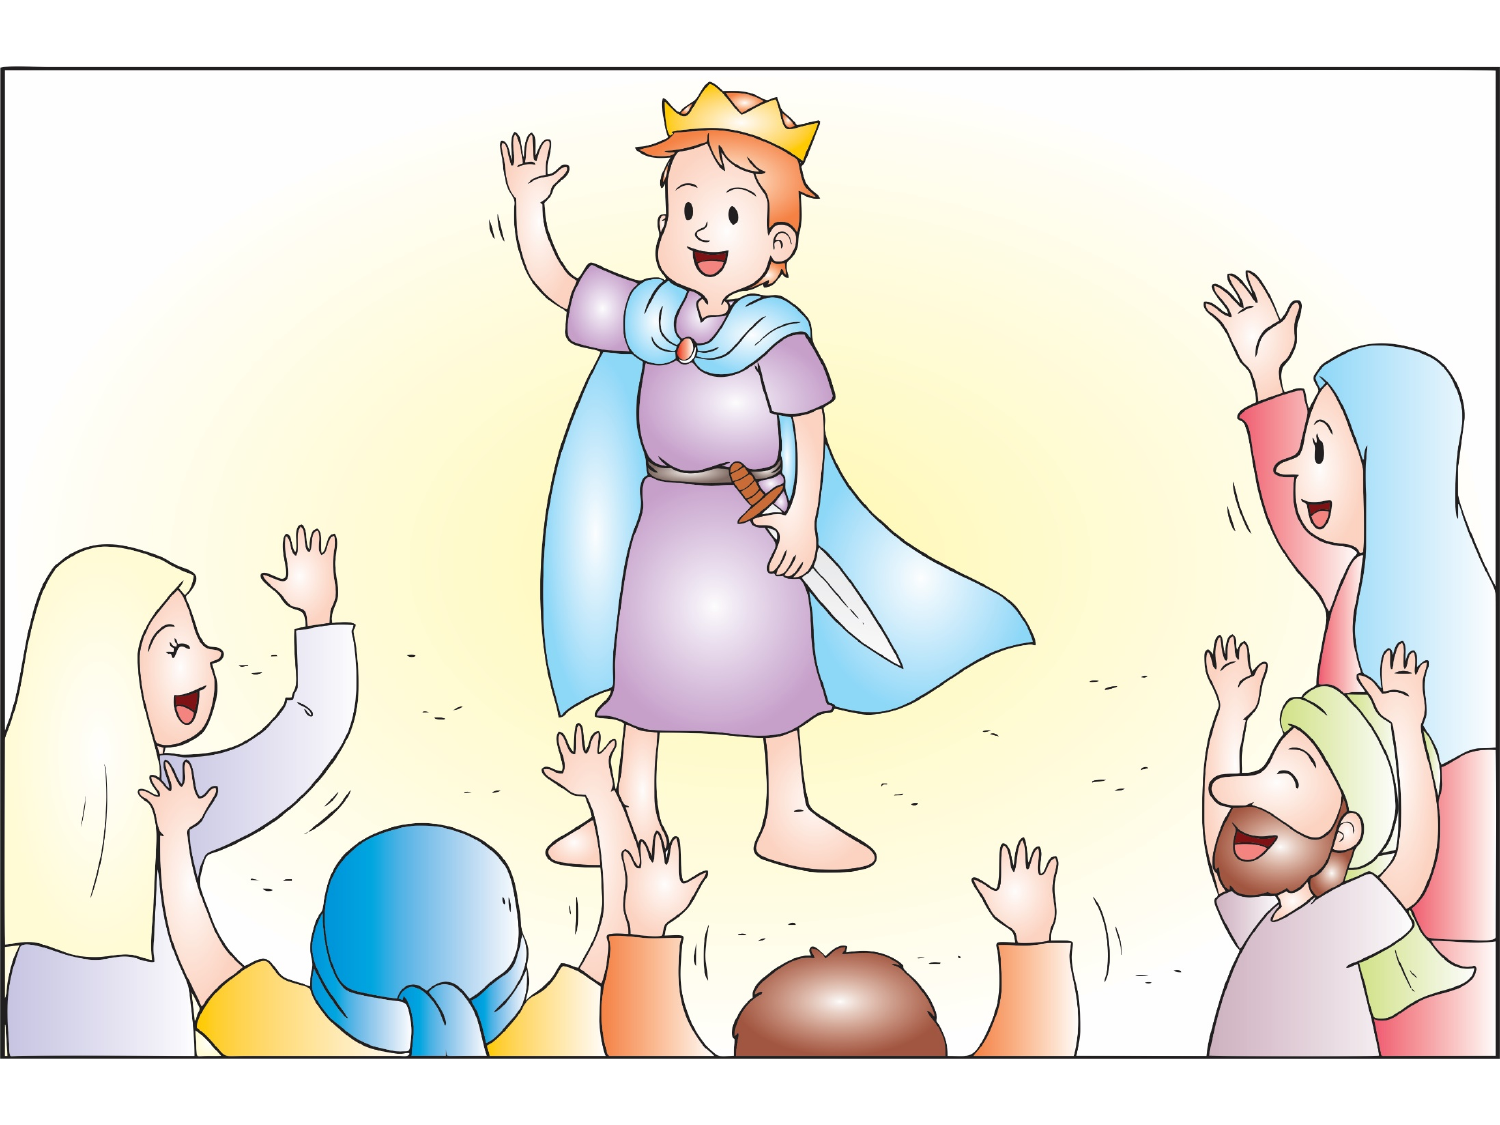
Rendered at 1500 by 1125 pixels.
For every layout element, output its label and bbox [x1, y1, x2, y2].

picture [0, 66, 1500, 1059]
